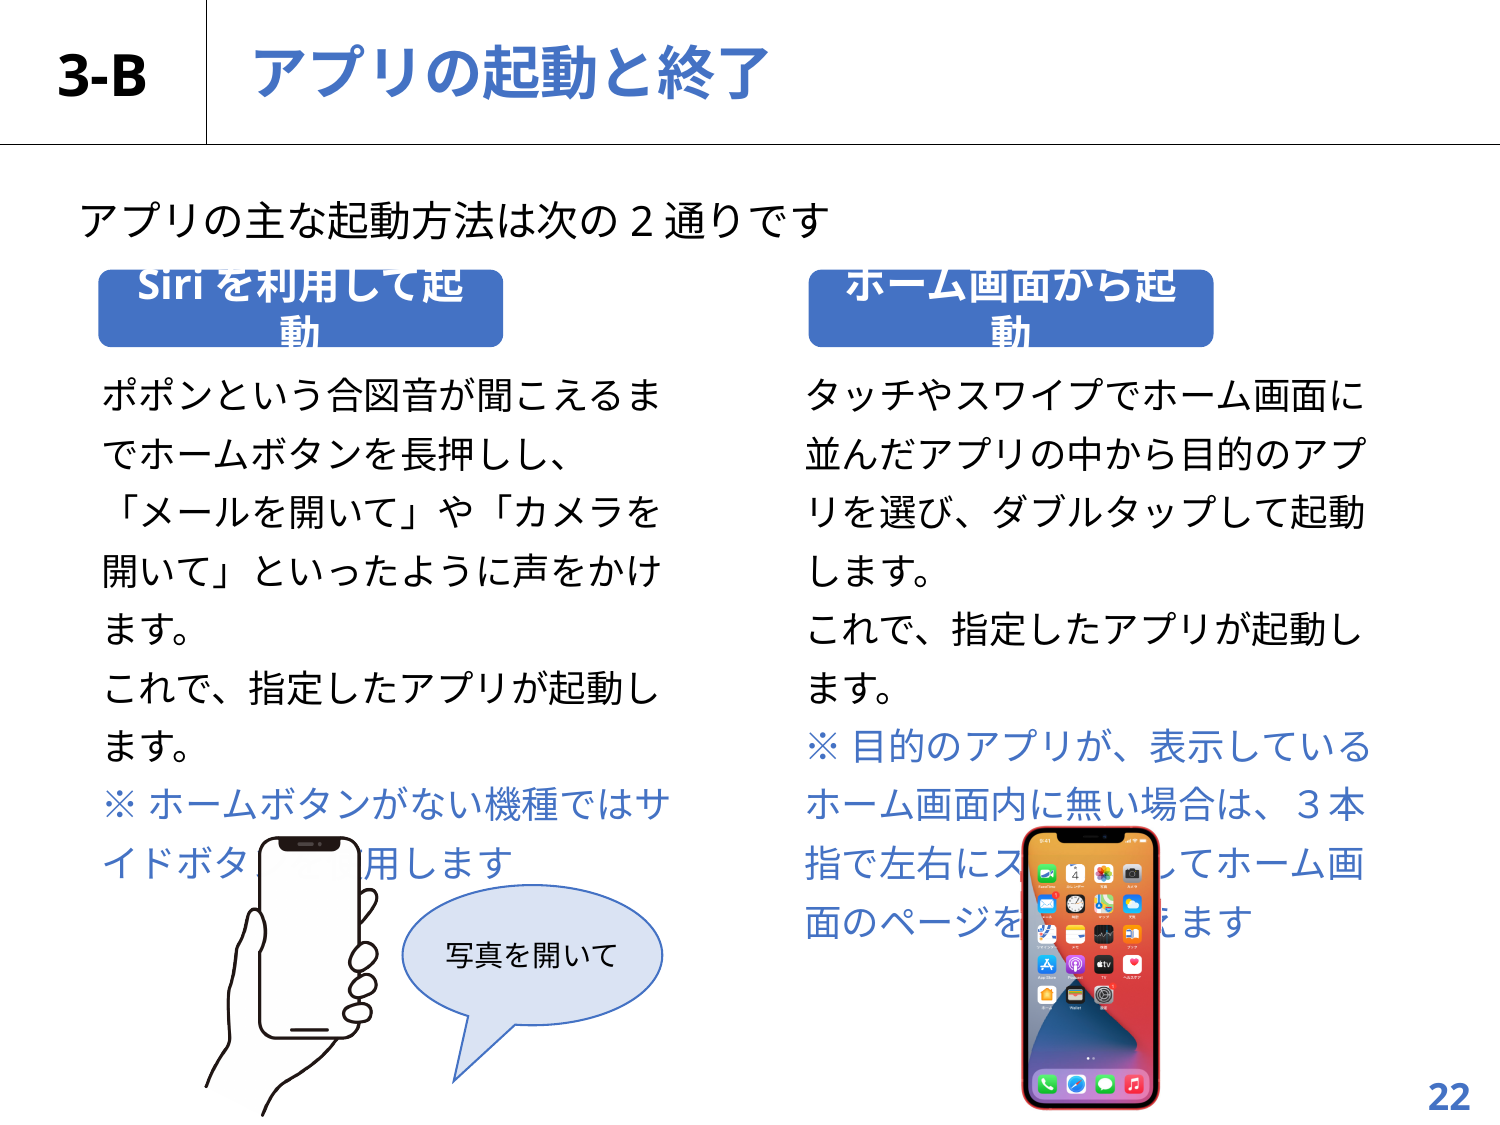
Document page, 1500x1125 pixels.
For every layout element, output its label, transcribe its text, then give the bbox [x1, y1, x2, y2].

text_box 写真を開いて [401, 884, 664, 1085]
text_box 22 [1402, 1065, 1497, 1125]
picture [1012, 821, 1170, 1115]
text_box アプリの起動と終了 [230, 24, 1459, 119]
title 3-B [0, 0, 207, 147]
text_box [86, 269, 1414, 834]
text_box アプリの主な起動方法は次の2通りです [62, 171, 1438, 376]
picture [204, 836, 379, 1117]
